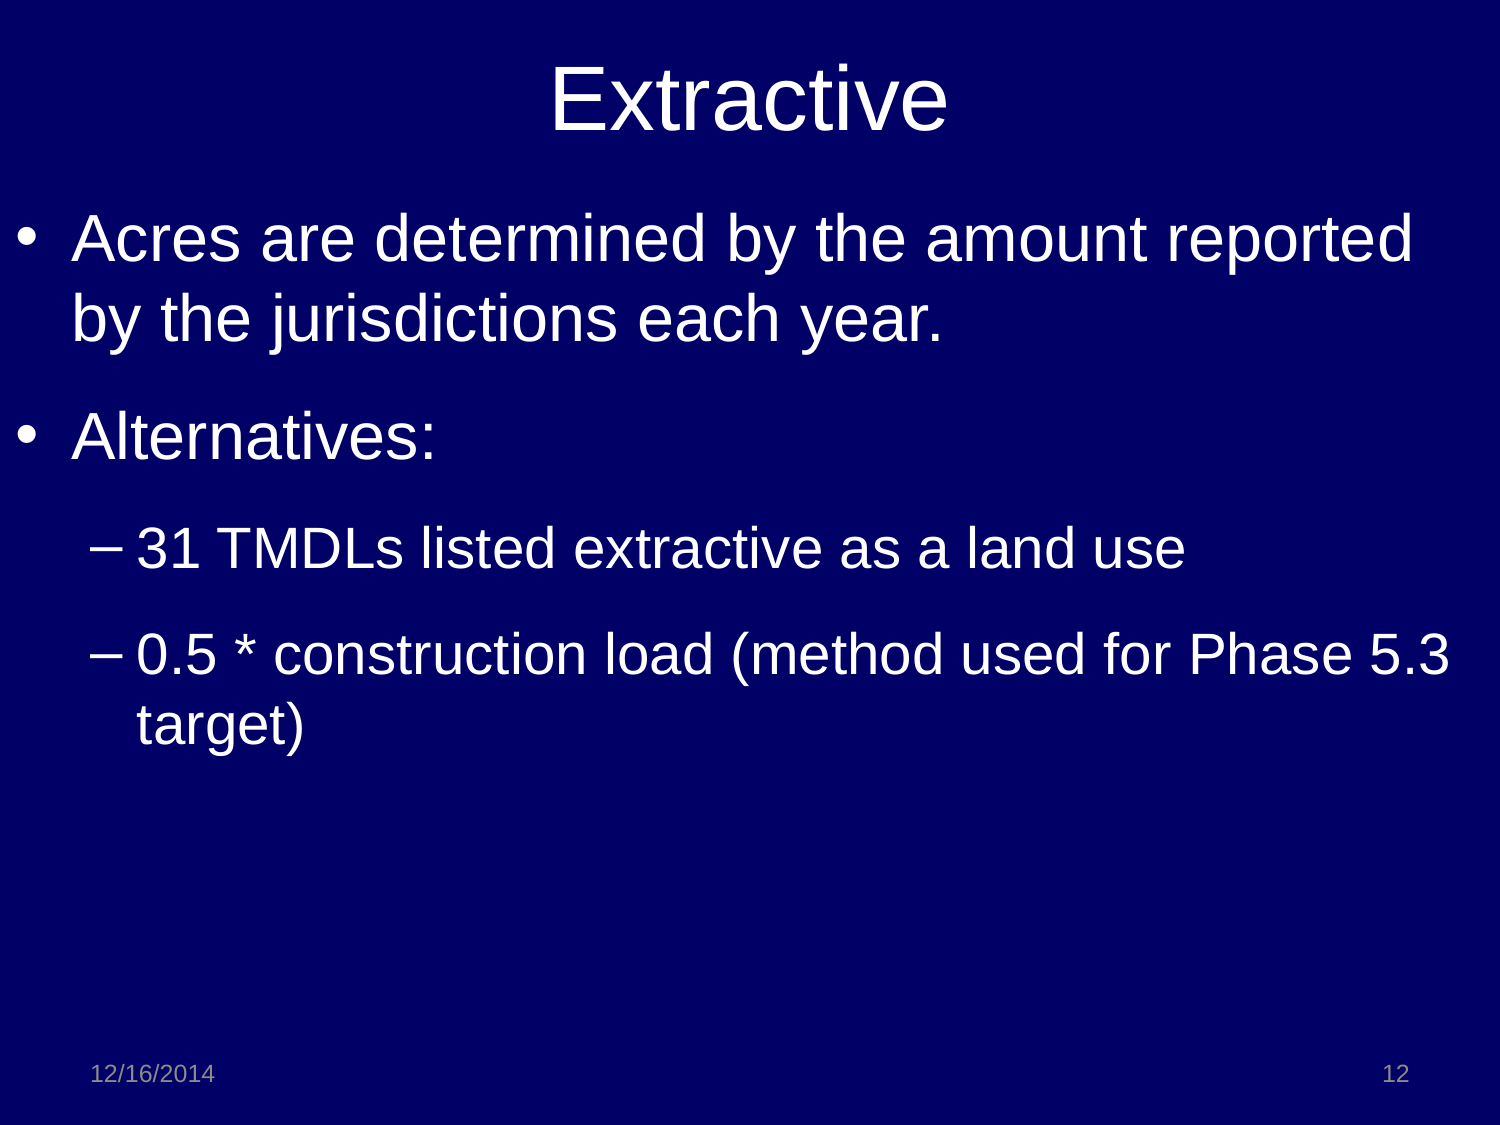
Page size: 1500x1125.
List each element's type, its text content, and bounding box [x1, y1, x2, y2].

slide_number 12 [1074, 1042, 1425, 1103]
title Extractive [0, 0, 1500, 187]
list Acres are determined by the amount reported by the jurisdictions each year. Alternatives: 31 TMDLs listed extractive as a land use 0.5 * construction load (method used for Phase 5.3 target) [0, 187, 1500, 1038]
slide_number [75, 1042, 425, 1103]
